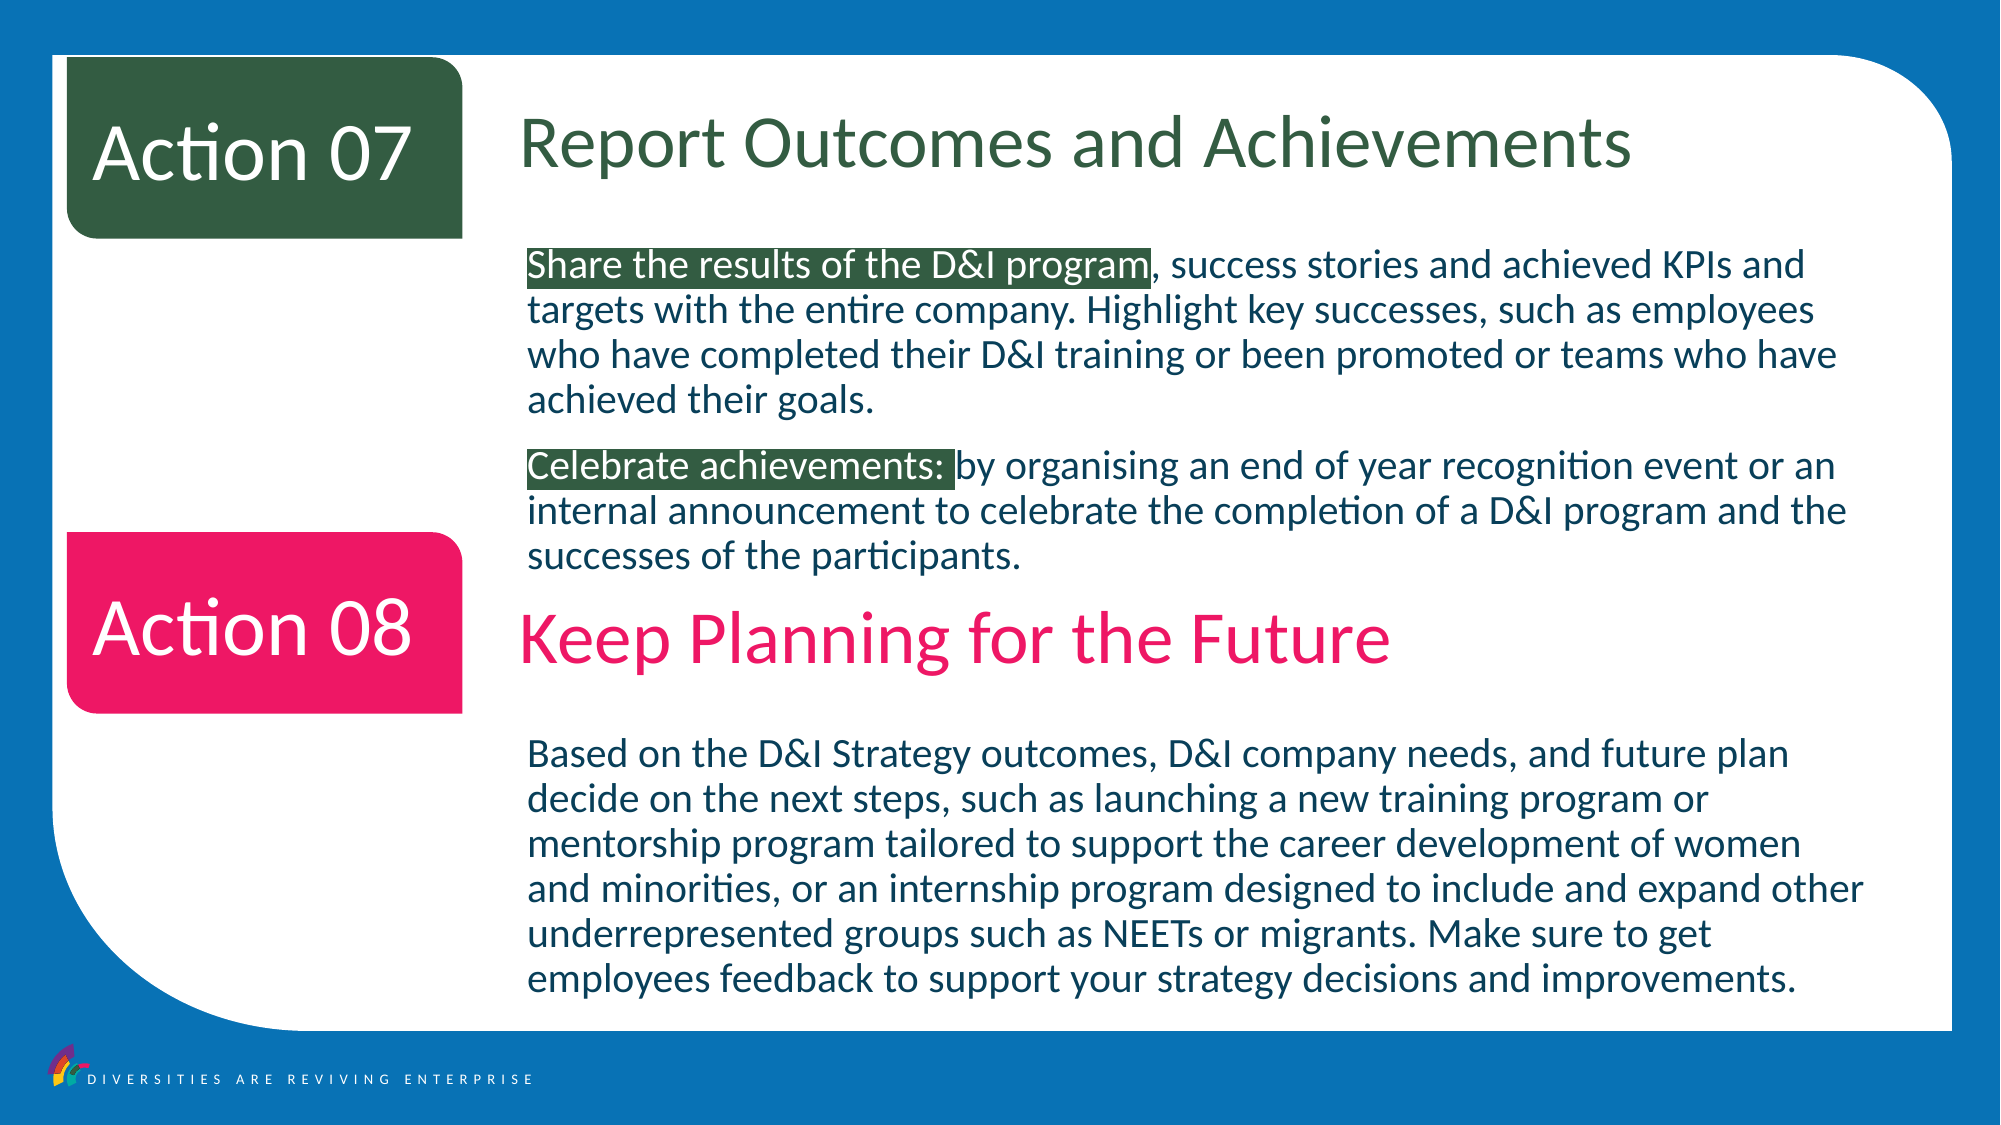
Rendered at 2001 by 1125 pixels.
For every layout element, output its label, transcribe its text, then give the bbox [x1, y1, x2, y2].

text_box [66, 531, 464, 715]
text_box [66, 56, 464, 240]
text_box Action 07 [60, 53, 429, 211]
text_box Share the results of the D&I program, success stories and achieved KPIs and targets with the entire company. Highlight key successes, such as employees who have completed their D&I training or been promoted or teams who have achieved their goals. Celebrate achievements: by organising an end of year recognition event or an internal announcement to celebrate the completion of a D&I program and the successes of the participants. Based on the D&I Strategy outcomes, D&I company needs, and future plan decide on the next steps, such as launching a new training program or mentorship program tailored to support the career development of women and minorities, or an internship program designed to include and expand other underrepresented groups such as NEETs or migrants. Make sure to get employees feedback to support your strategy decisions and improvements. [512, 235, 1882, 333]
text_box Keep Planning for the Future [505, 581, 1852, 751]
text_box Action 08 [60, 528, 429, 686]
text_box Report Outcomes and Achievements [505, 85, 1852, 255]
